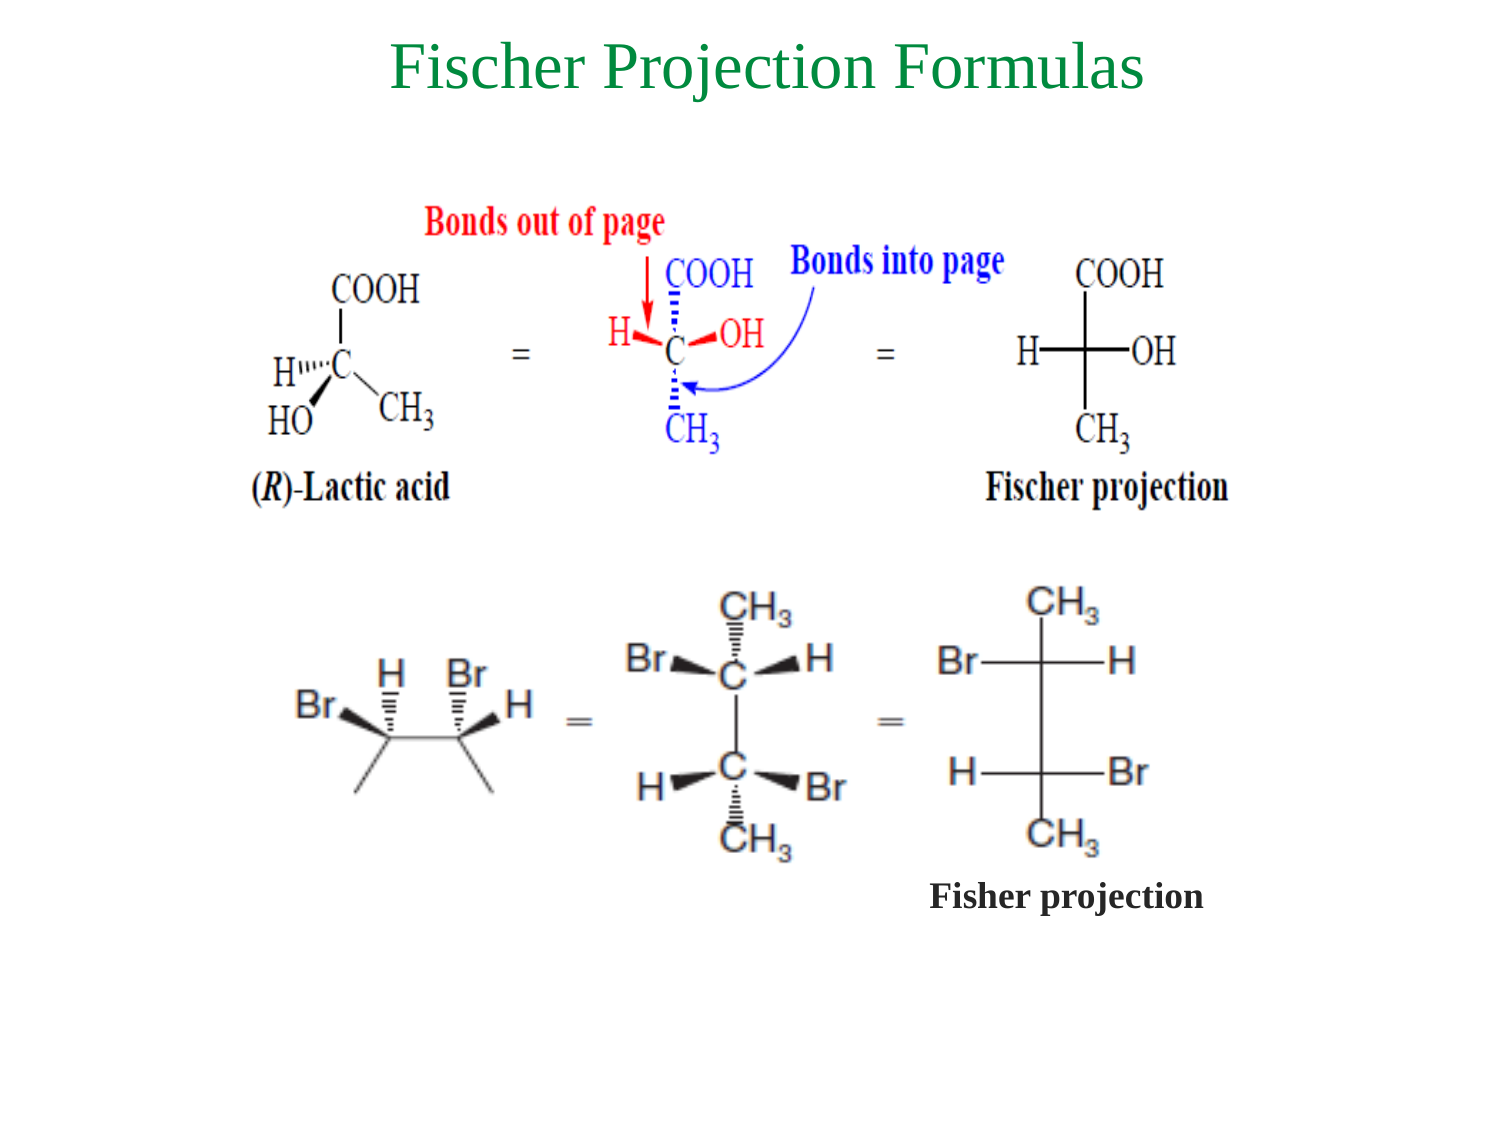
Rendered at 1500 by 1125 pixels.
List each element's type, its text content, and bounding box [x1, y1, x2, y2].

text_box Fischer Projection Formulas [374, 14, 1162, 110]
picture [288, 564, 1248, 865]
text_box Fisher projection [914, 874, 1220, 924]
picture [231, 164, 1236, 555]
